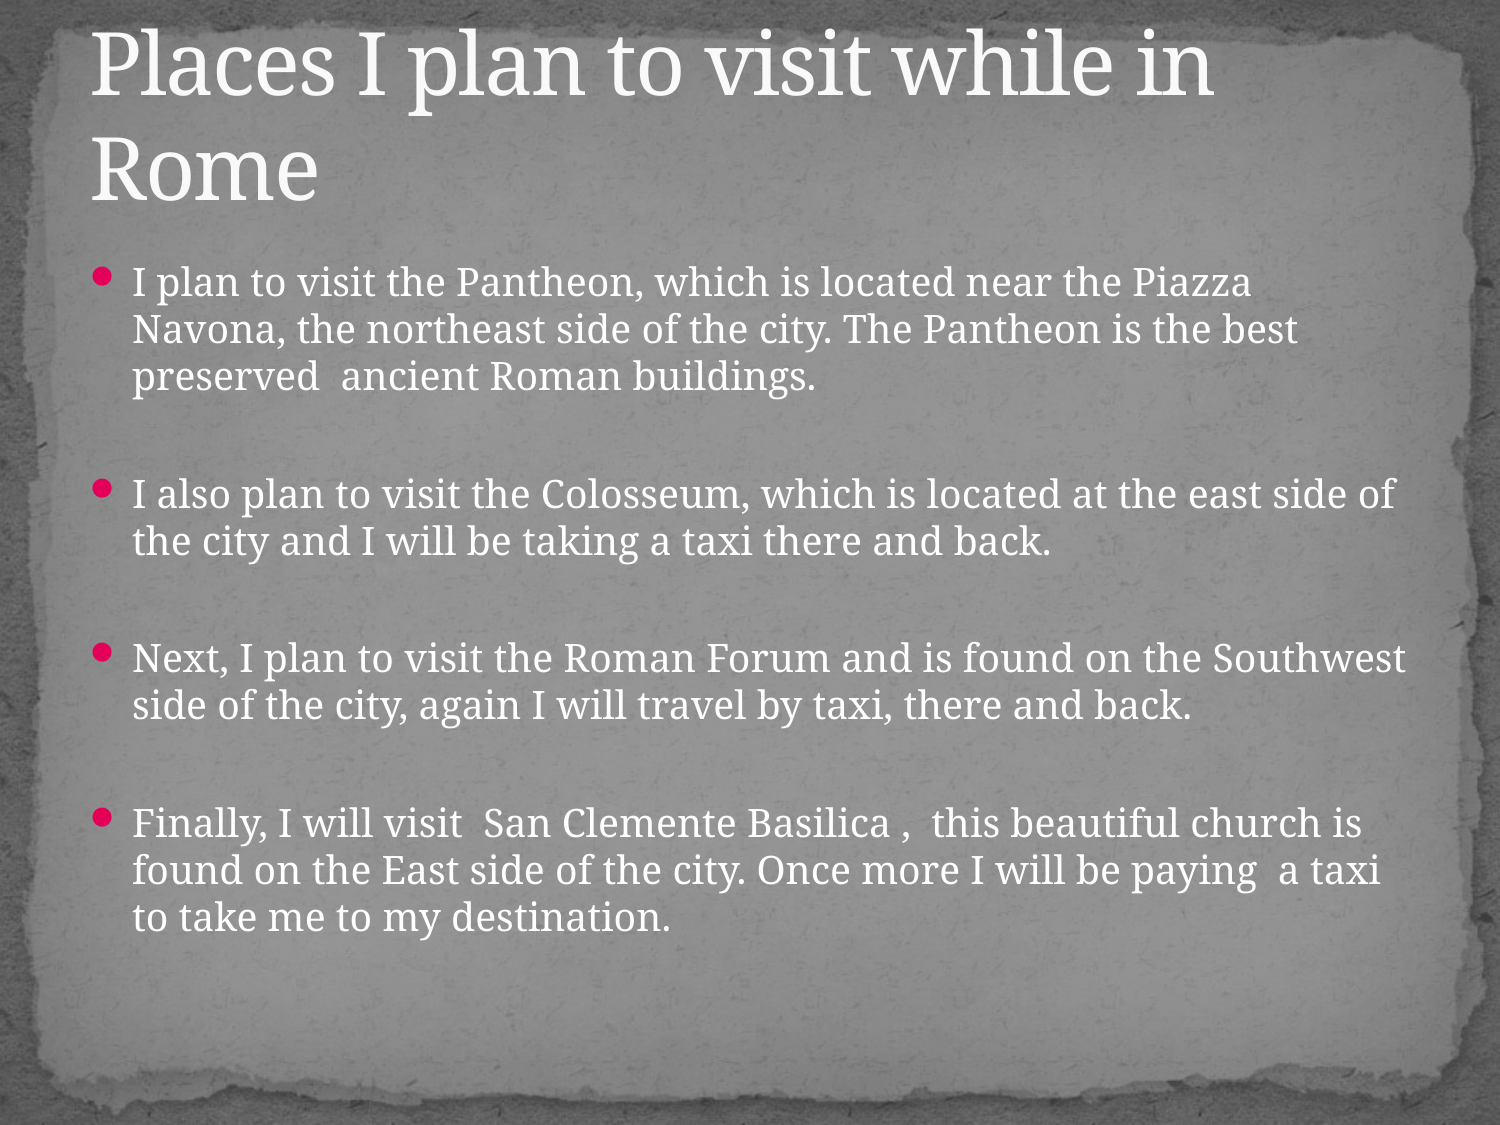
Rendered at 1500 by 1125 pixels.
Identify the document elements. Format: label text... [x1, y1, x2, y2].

title Places I plan to visit while in Rome [74, 24, 1425, 225]
list I plan to visit the Pantheon, which is located near the Piazza Navona, the northeast side of the city. The Pantheon is the best preserved ancient Roman buildings. I also plan to visit the Colosseum, which is located at the east side of the city and I will be taking a taxi there and back. Next, I plan to visit the Roman Forum and is found on the Southwest side of the city, again I will travel by taxi, there and back. Finally, I will visit San Clemente Basilica , this beautiful church is found on the East side of the city. Once more I will be paying a taxi to take me to my destination. [75, 249, 1425, 1000]
